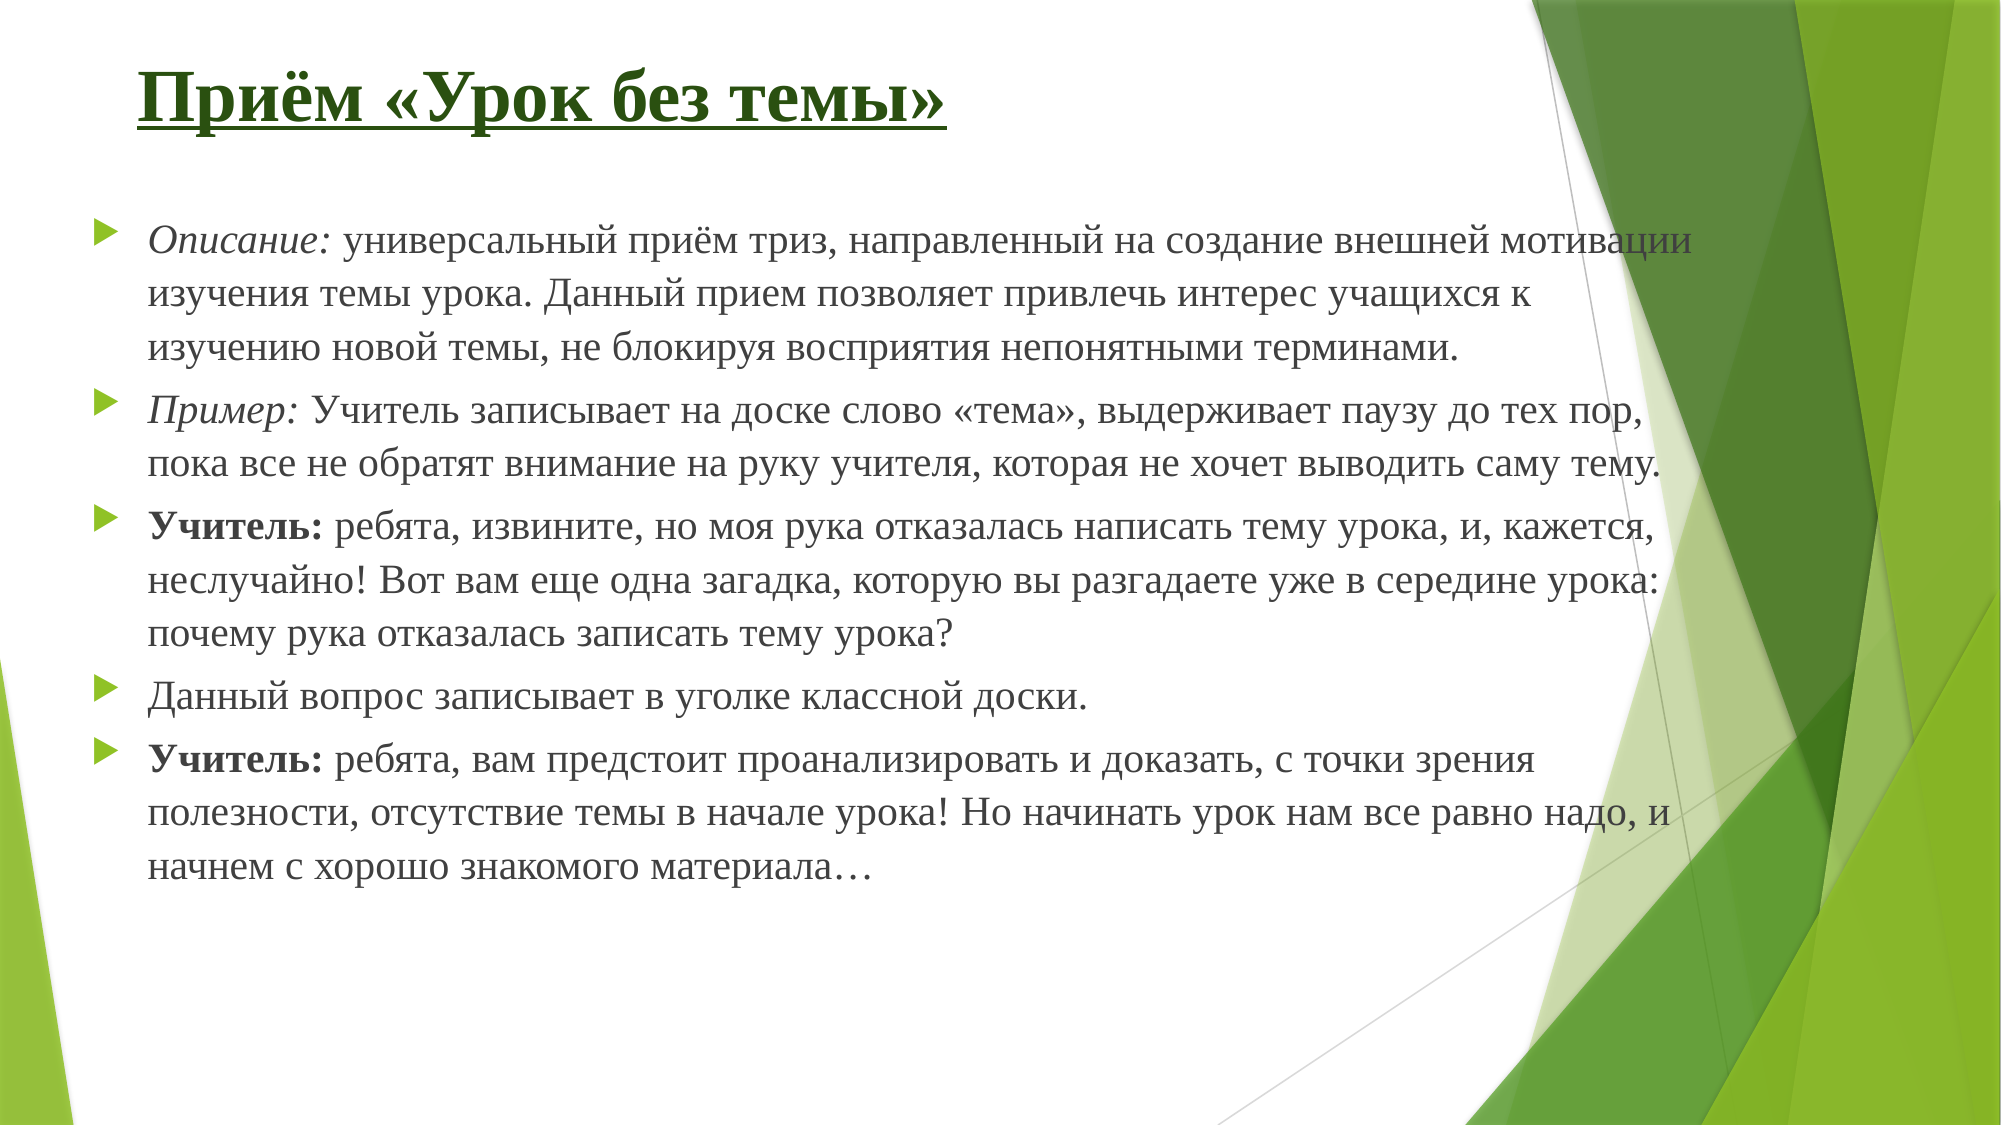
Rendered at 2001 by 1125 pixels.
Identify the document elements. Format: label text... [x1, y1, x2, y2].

list Описание: универсальный приём триз, направленный на создание внешней мотивации изучения темы урока. Данный прием позволяет привлечь интерес учащихся к изучению новой темы, не блокируя восприятия непонятными терминами. Пример: Учитель записывает на доске слово «тема», выдерживает паузу до тех пор, пока все не обратят внимание на руку учителя, которая не хочет выводить саму тему. Учитель: ребята, извините, но моя рука отказалась написать тему урока, и, кажется, неслучайно! Вот вам еще одна загадка, которую вы разгадаете уже в середине урока: почему рука отказалась записать тему урока? Данный вопрос записывает в уголке классной доски. Учитель: ребята, вам предстоит проанализировать и доказать, с точки зрения полезности, отсутствие темы в начале урока! Но начинать урок нам все равно надо, и начнем с хорошо знакомого материала… [76, 200, 1720, 964]
title Приём «Урок без темы» [122, 33, 1887, 327]
